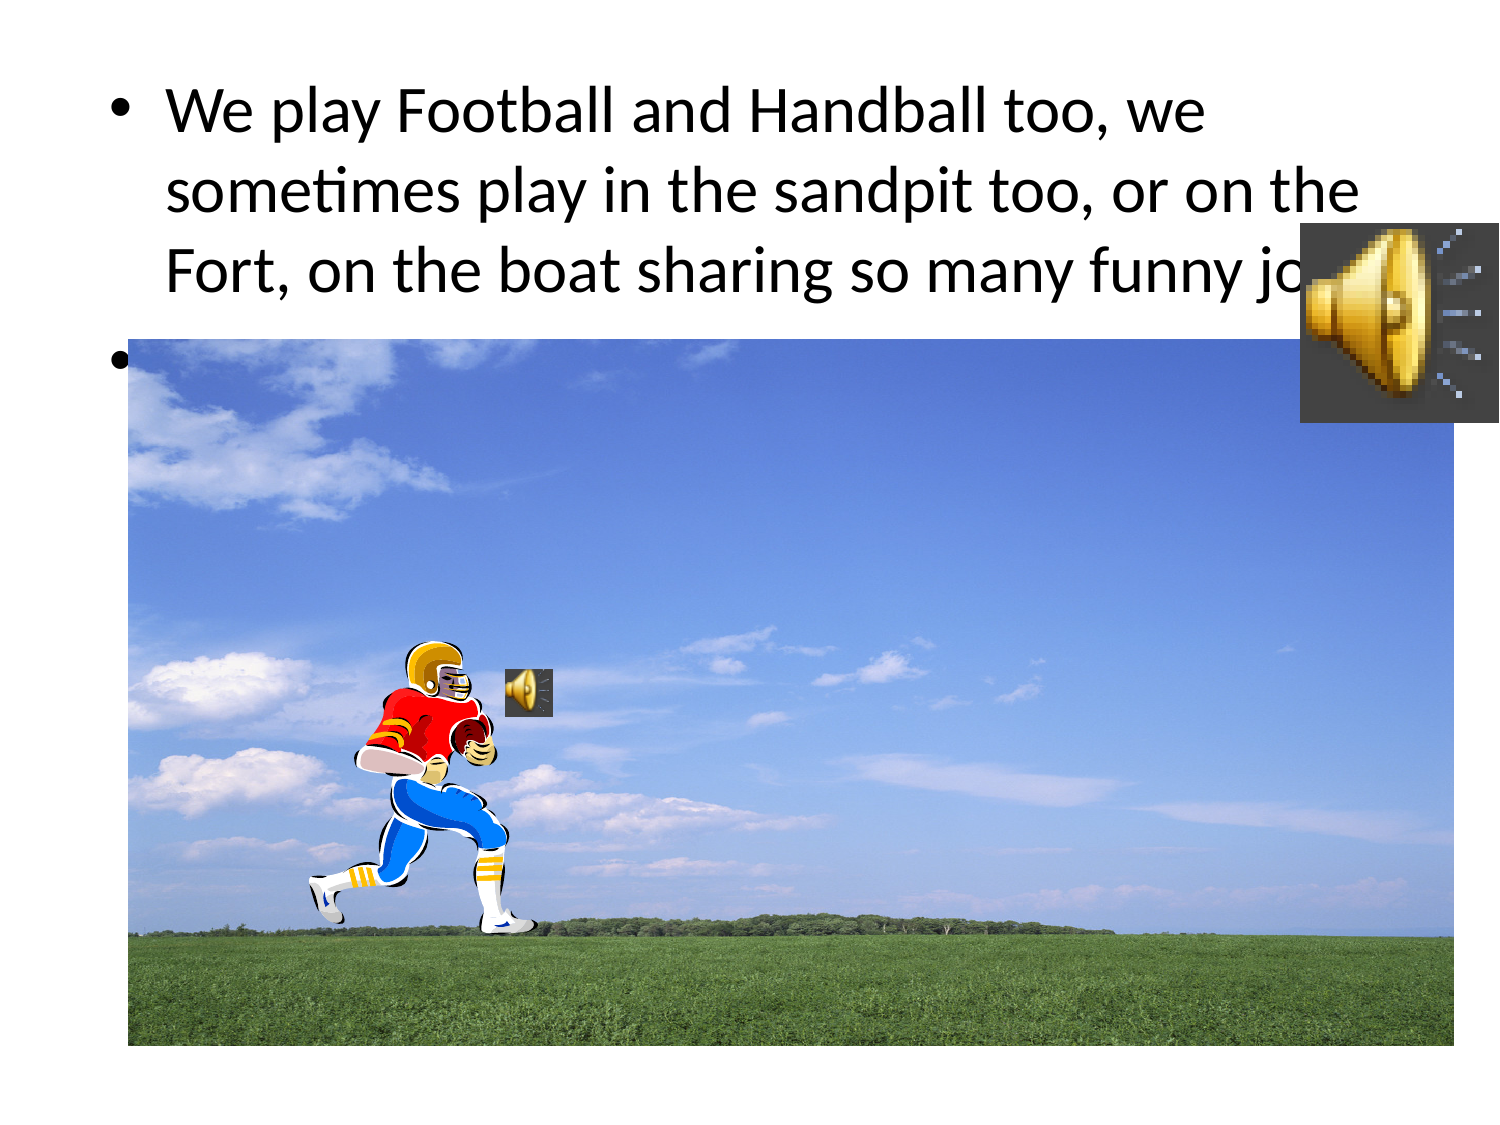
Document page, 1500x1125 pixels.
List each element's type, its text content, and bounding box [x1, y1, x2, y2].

list We play Football and Handball too, we sometimes play in the sandpit too, or on the Fort, on the boat sharing so many funny jokes. [93, 58, 1444, 801]
picture [128, 222, 1500, 1047]
